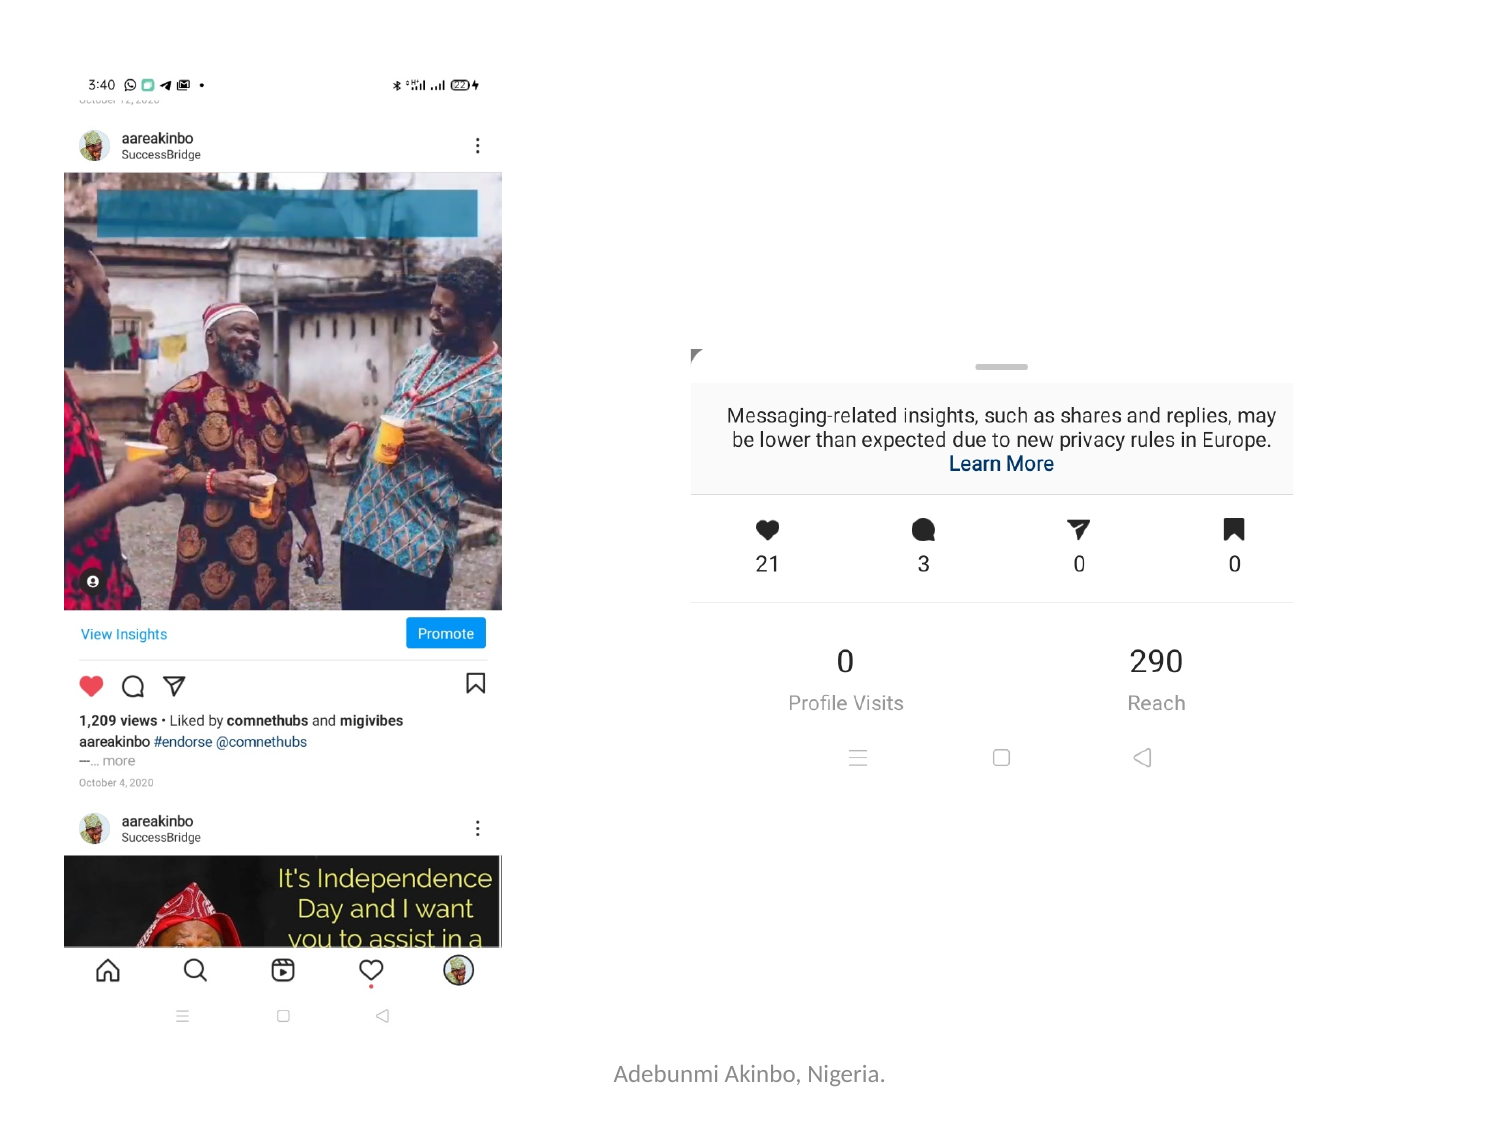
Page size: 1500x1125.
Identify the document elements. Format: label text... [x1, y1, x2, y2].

picture [690, 349, 1294, 776]
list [64, 66, 503, 1038]
footer Adebunmi Akinbo, Nigeria. [512, 1042, 988, 1103]
